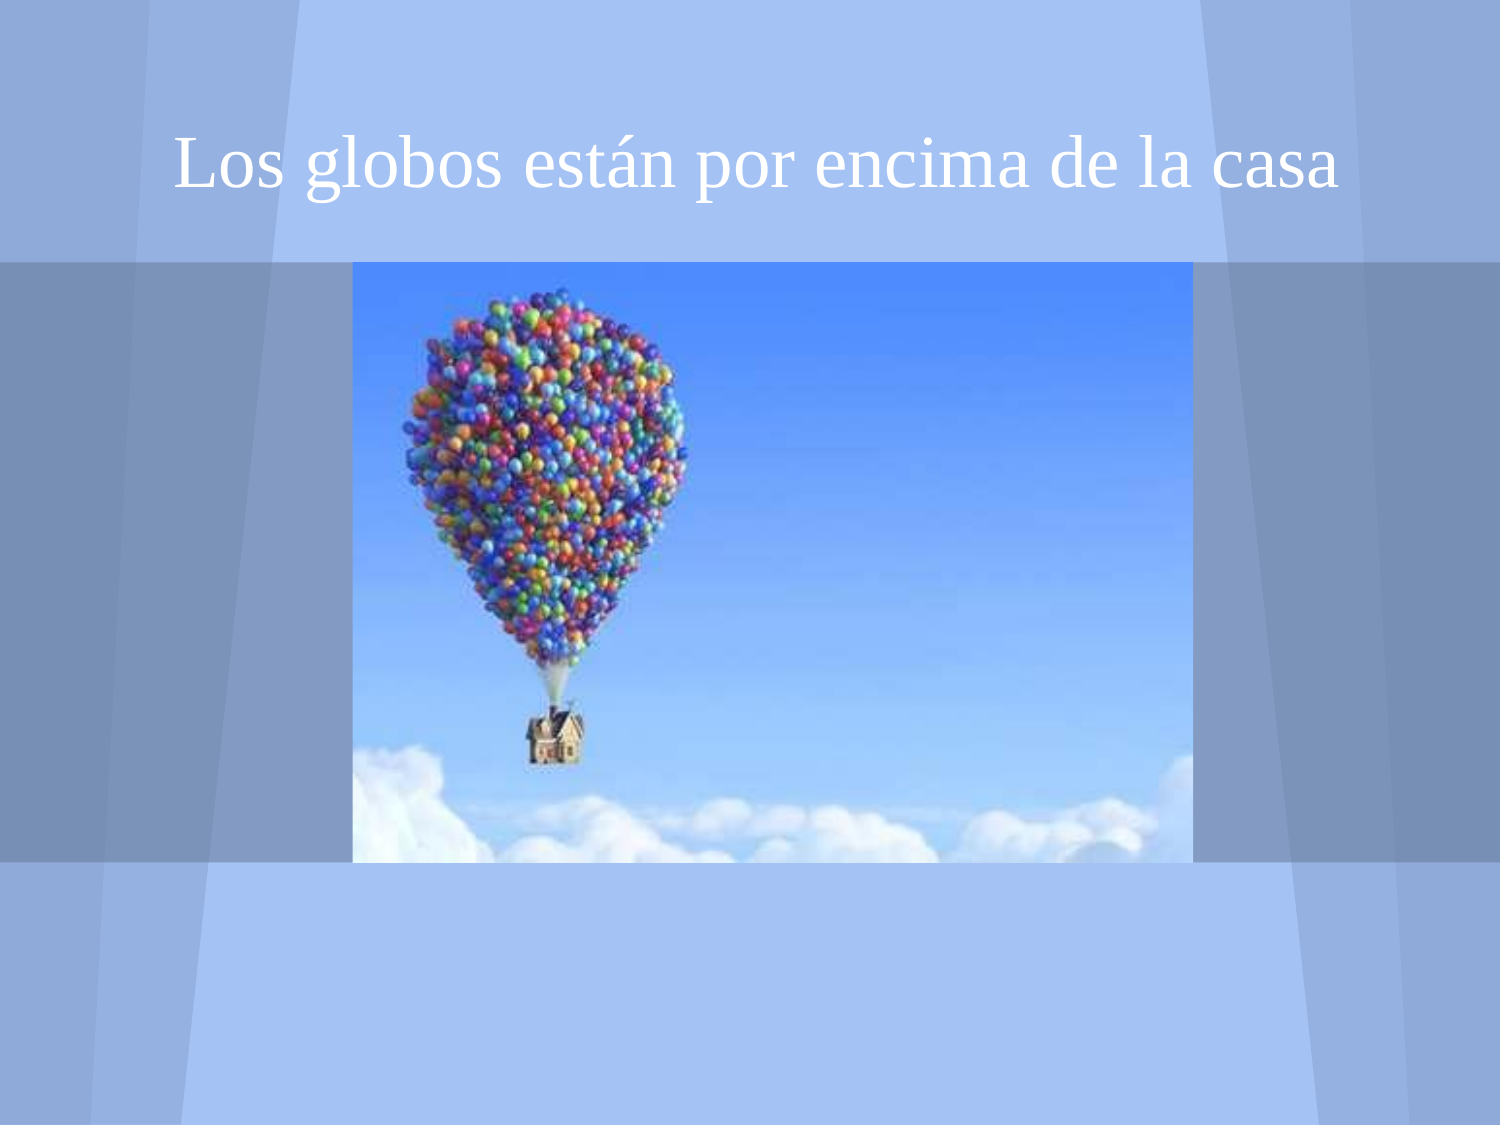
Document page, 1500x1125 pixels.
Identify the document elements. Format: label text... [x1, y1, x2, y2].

text_box Los globos están por encima de la casa [158, 97, 1400, 214]
text_box [352, 262, 1194, 863]
